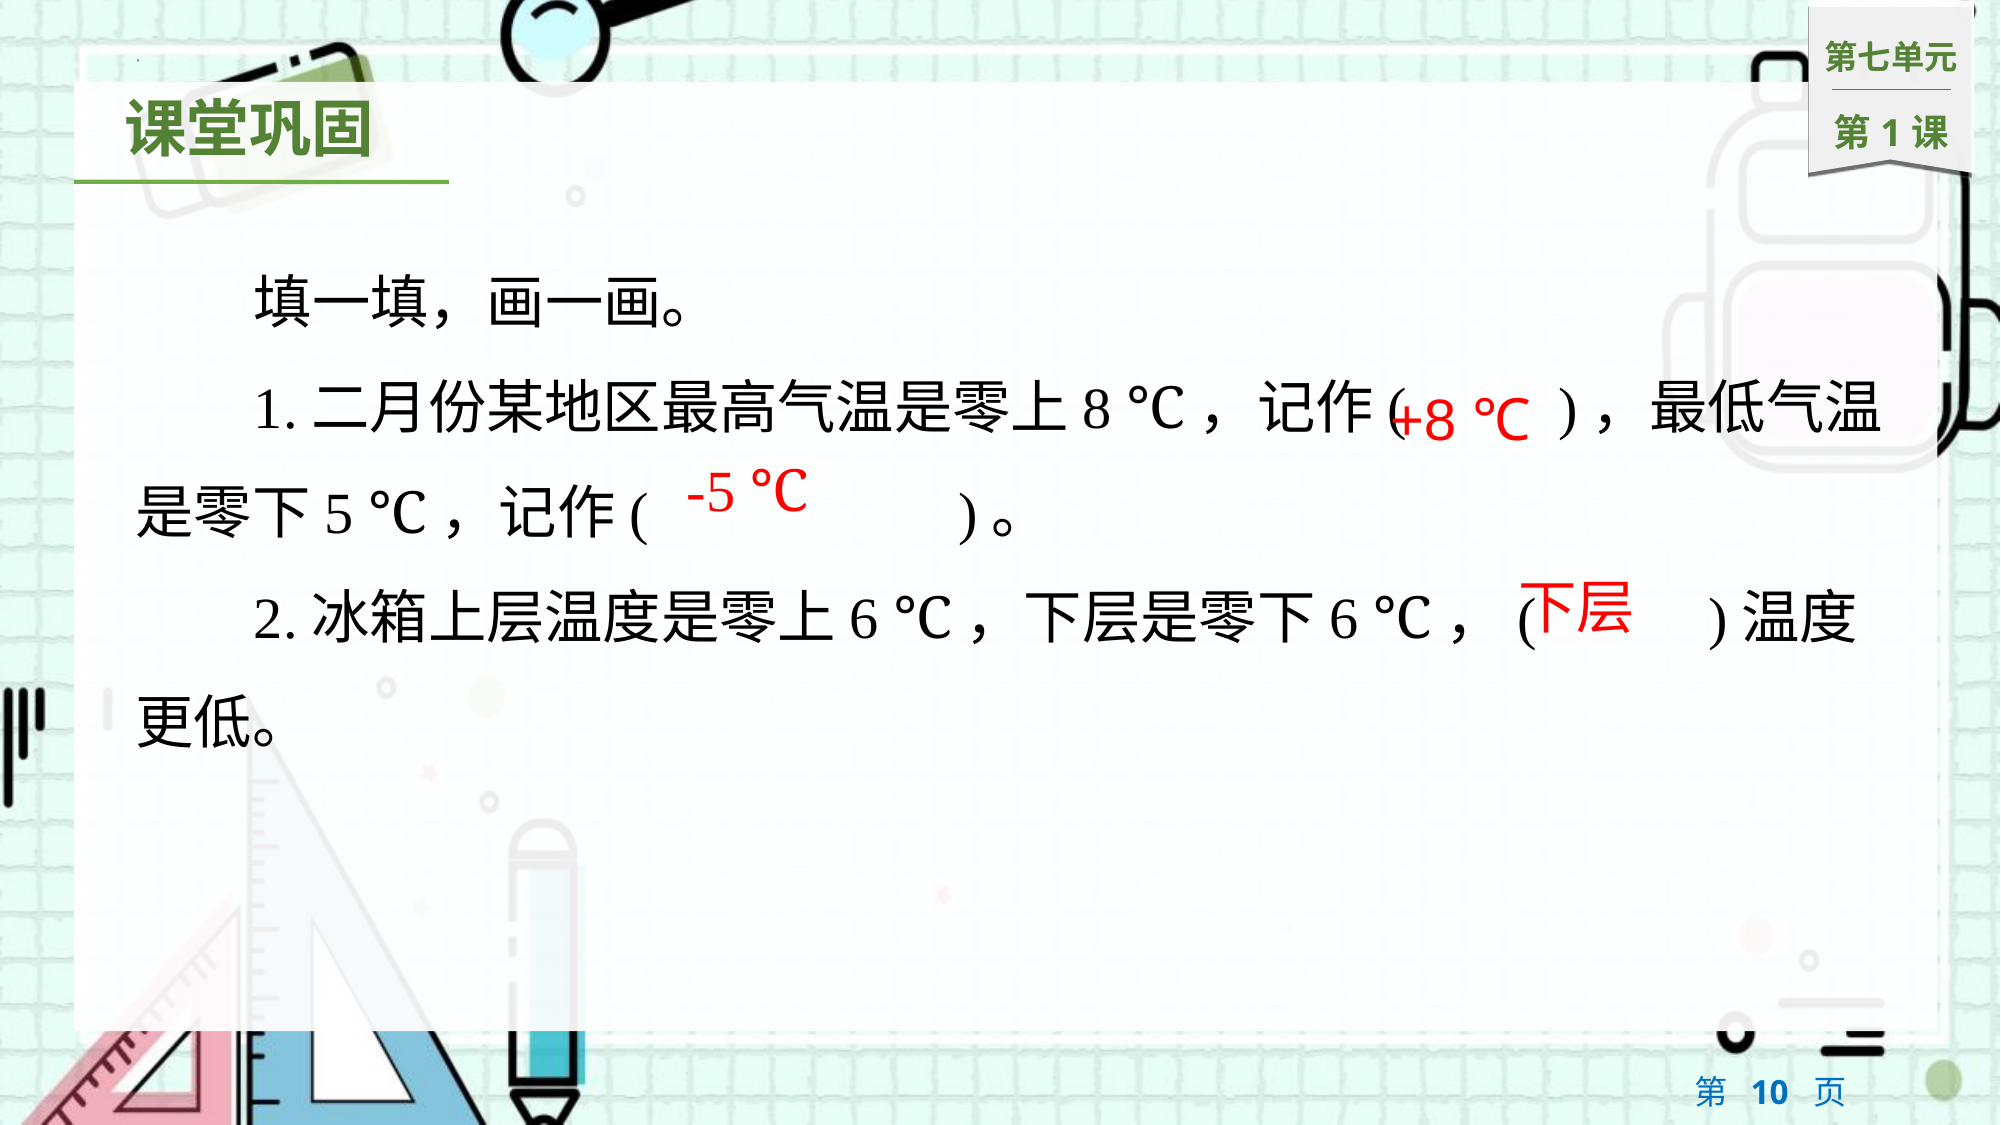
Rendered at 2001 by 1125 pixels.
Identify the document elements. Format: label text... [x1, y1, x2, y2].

text_box -5 ℃ [671, 445, 1036, 551]
picture [0, 0, 2000, 1125]
text_box 下层 [1503, 562, 1868, 668]
list +8 ℃ [1374, 339, 1692, 446]
picture [1938, 168, 1971, 176]
list 填一填，画一画。 1.二月份某地区最高气温是零上8 ℃，记作( )，最低气温是零下5 ℃，记作( )。 2.冰箱上层温度是零上6 ℃，下层是零下6 ℃，( )温度更低。 [121, 222, 1903, 985]
